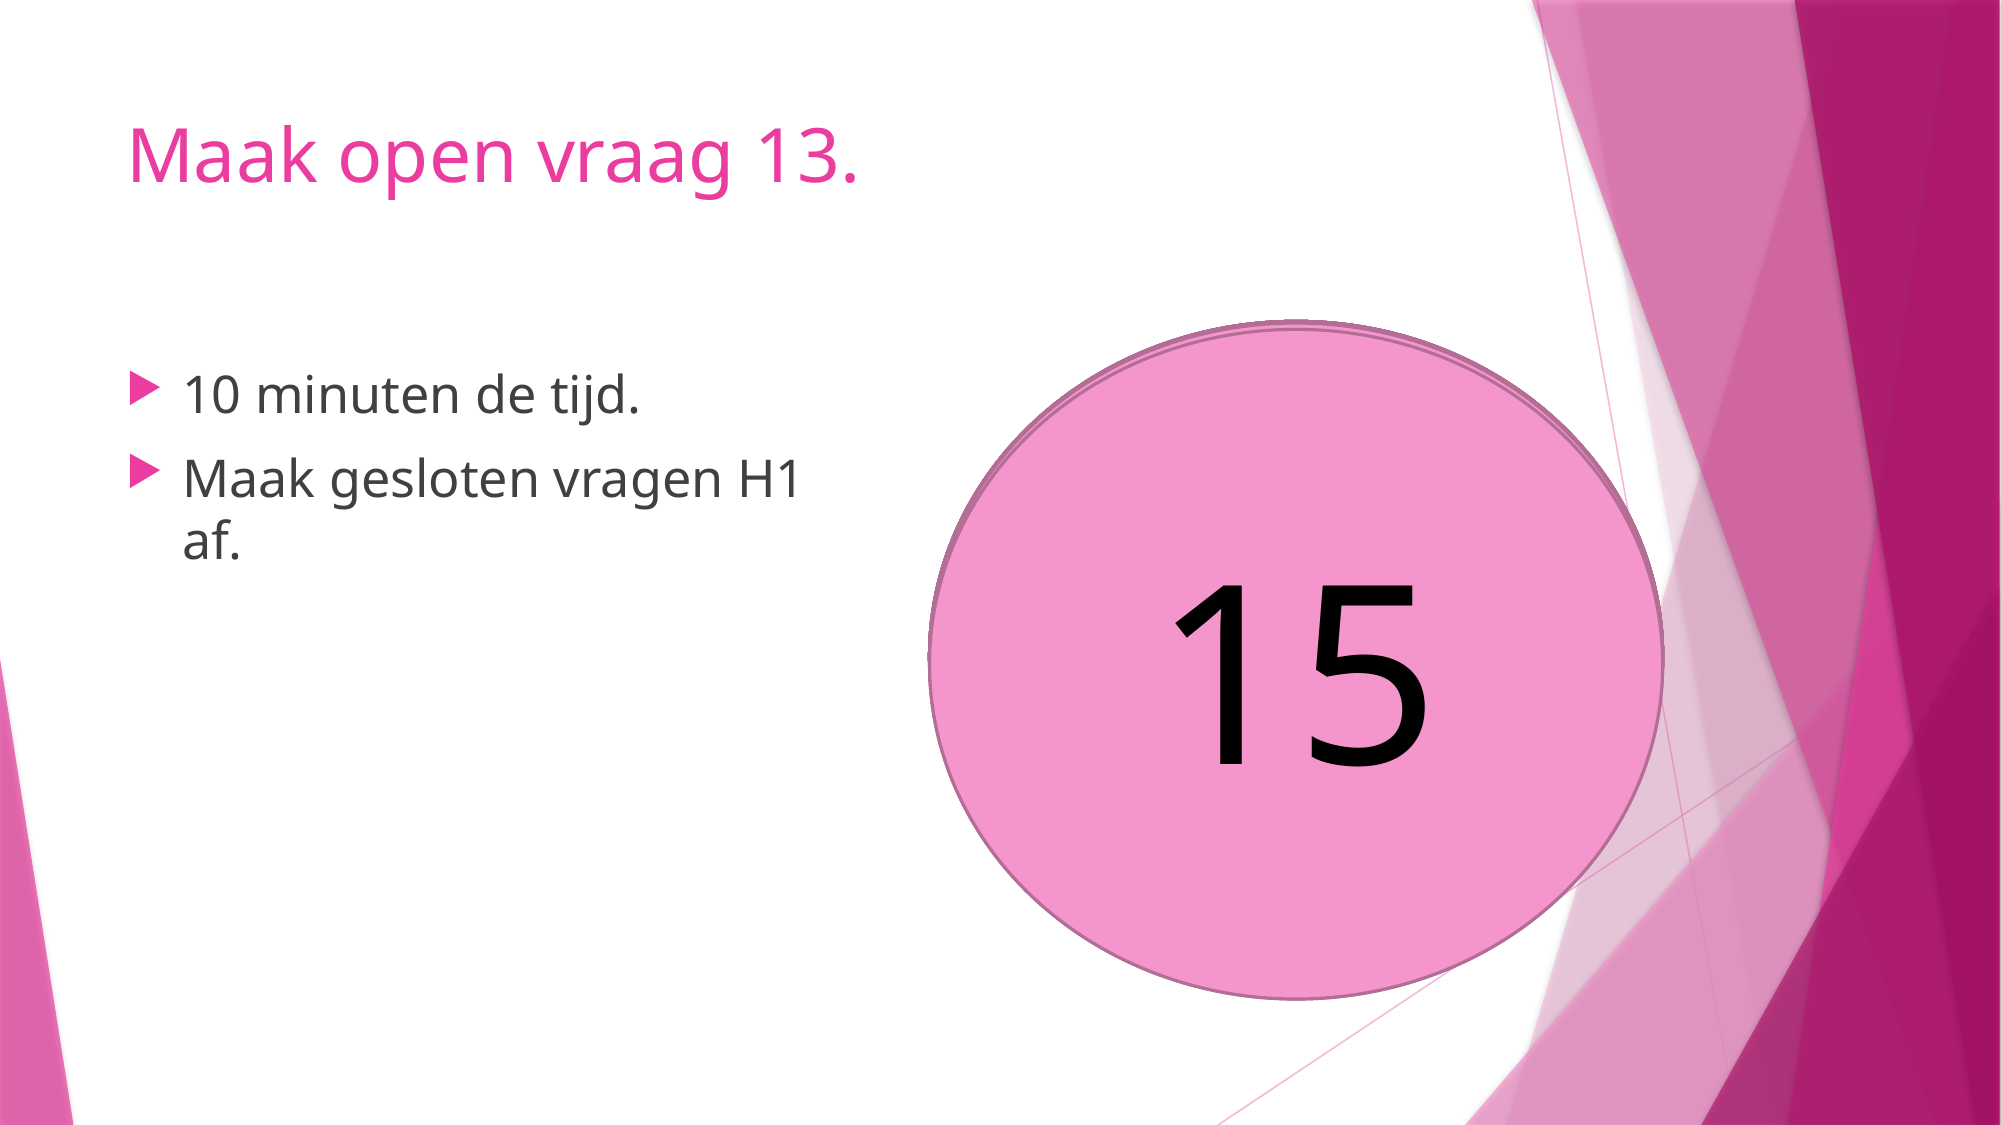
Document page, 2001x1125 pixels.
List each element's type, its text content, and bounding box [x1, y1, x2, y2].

title Maak open vraag 13. [111, 99, 1522, 317]
list 10 minuten de tijd. Maak gesloten vragen H1 af. [111, 354, 831, 962]
text_box 15 [927, 327, 1665, 1001]
text_box 14 [930, 321, 1662, 621]
